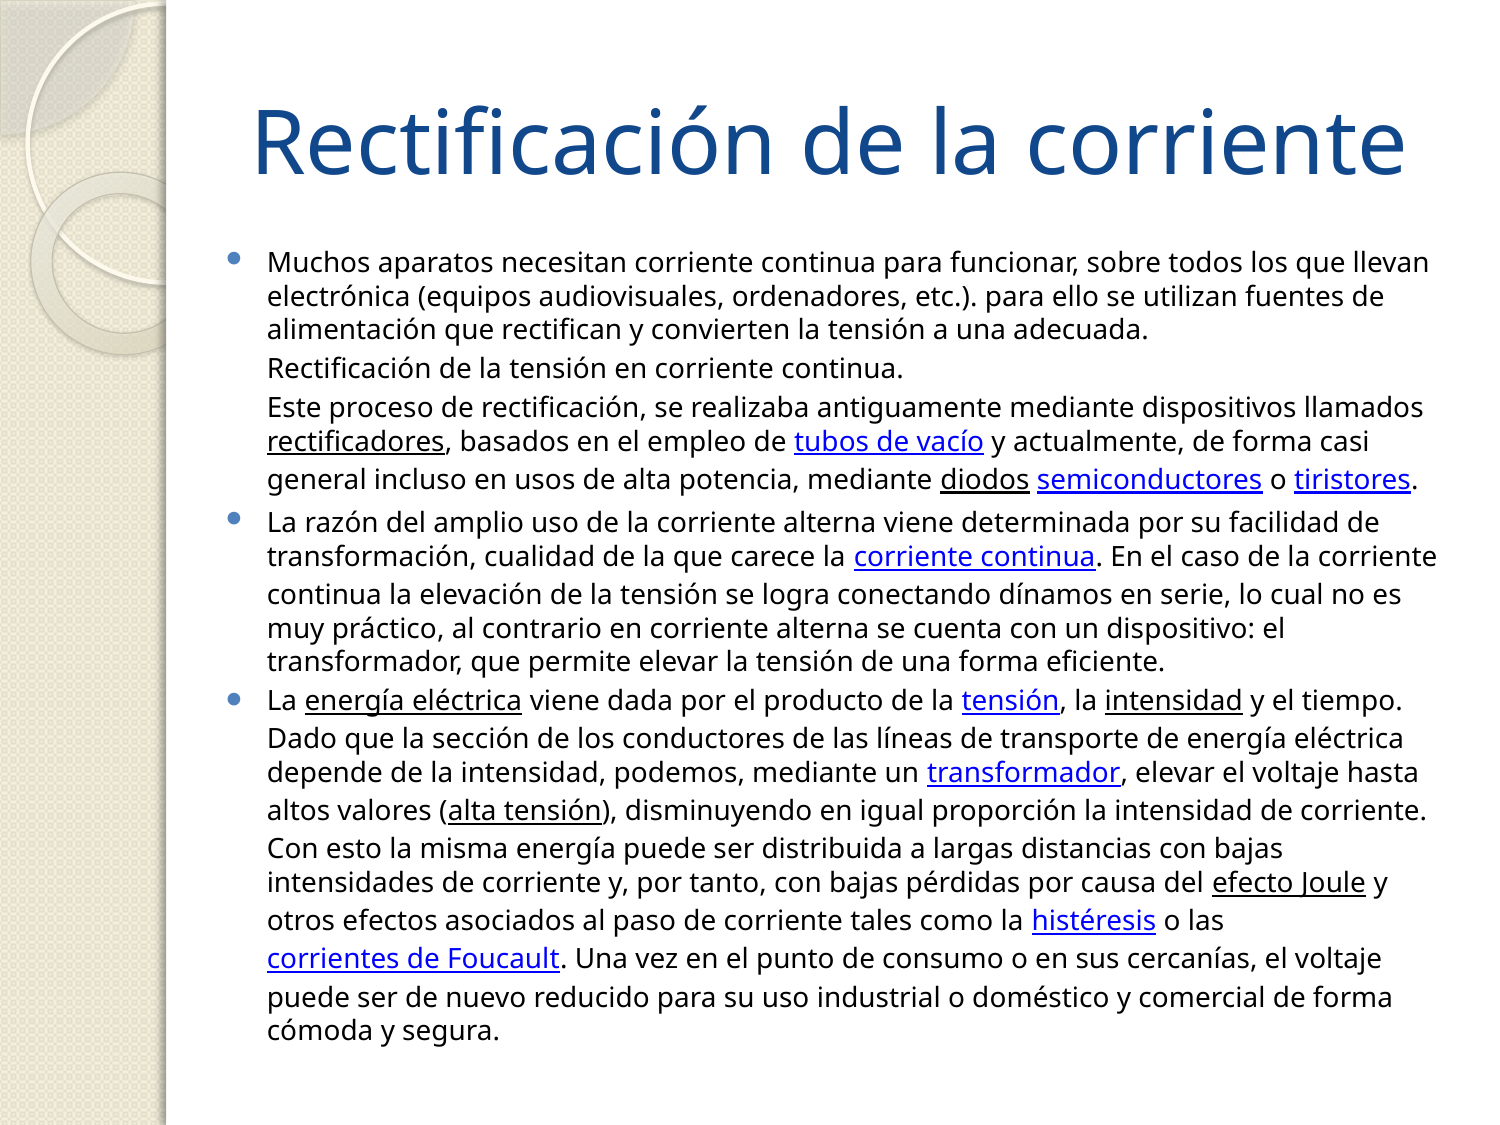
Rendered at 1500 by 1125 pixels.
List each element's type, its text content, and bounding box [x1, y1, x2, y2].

list Muchos aparatos necesitan corriente continua para funcionar, sobre todos los que llevan electrónica (equipos audiovisuales, ordenadores, etc.). para ello se utilizan fuentes de alimentación que rectifican y convierten la tensión a una adecuada. Rectificación de la tensión en corriente continua. Este proceso de rectificación, se realizaba antiguamente mediante dispositivos llamados rectificadores, basados en el empleo de tubos de vacío y actualmente, de forma casi general incluso en usos de alta potencia, mediante diodos semiconductores o tiristores. La razón del amplio uso de la corriente alterna viene determinada por su facilidad de transformación, cualidad de la que carece la corriente continua. En el caso de la corriente continua la elevación de la tensión se logra conectando dínamos en serie, lo cual no es muy práctico, al contrario en corriente alterna se cuenta con un dispositivo: el transformador, que permite elevar la tensión de una forma eficiente. La energía eléctrica viene dada por el producto de la tensión, la intensidad y el tiempo. Dado que la sección de los conductores de las líneas de transporte de energía eléctrica depende de la intensidad, podemos, mediante un transformador, elevar el voltaje hasta altos valores (alta tensión), disminuyendo en igual proporción la intensidad de corriente. Con esto la misma energía puede ser distribuida a largas distancias con bajas intensidades de corriente y, por tanto, con bajas pérdidas por causa del efecto Joule y otros efectos asociados al paso de corriente tales como la histéresis o las corrientes de Foucault. Una vez en el punto de consumo o en sus cercanías, el voltaje puede ser de nuevo reducido para su uso industrial o doméstico y comercial de forma cómoda y segura. [199, 237, 1466, 1067]
title Rectificación de la corriente [235, 45, 1466, 233]
